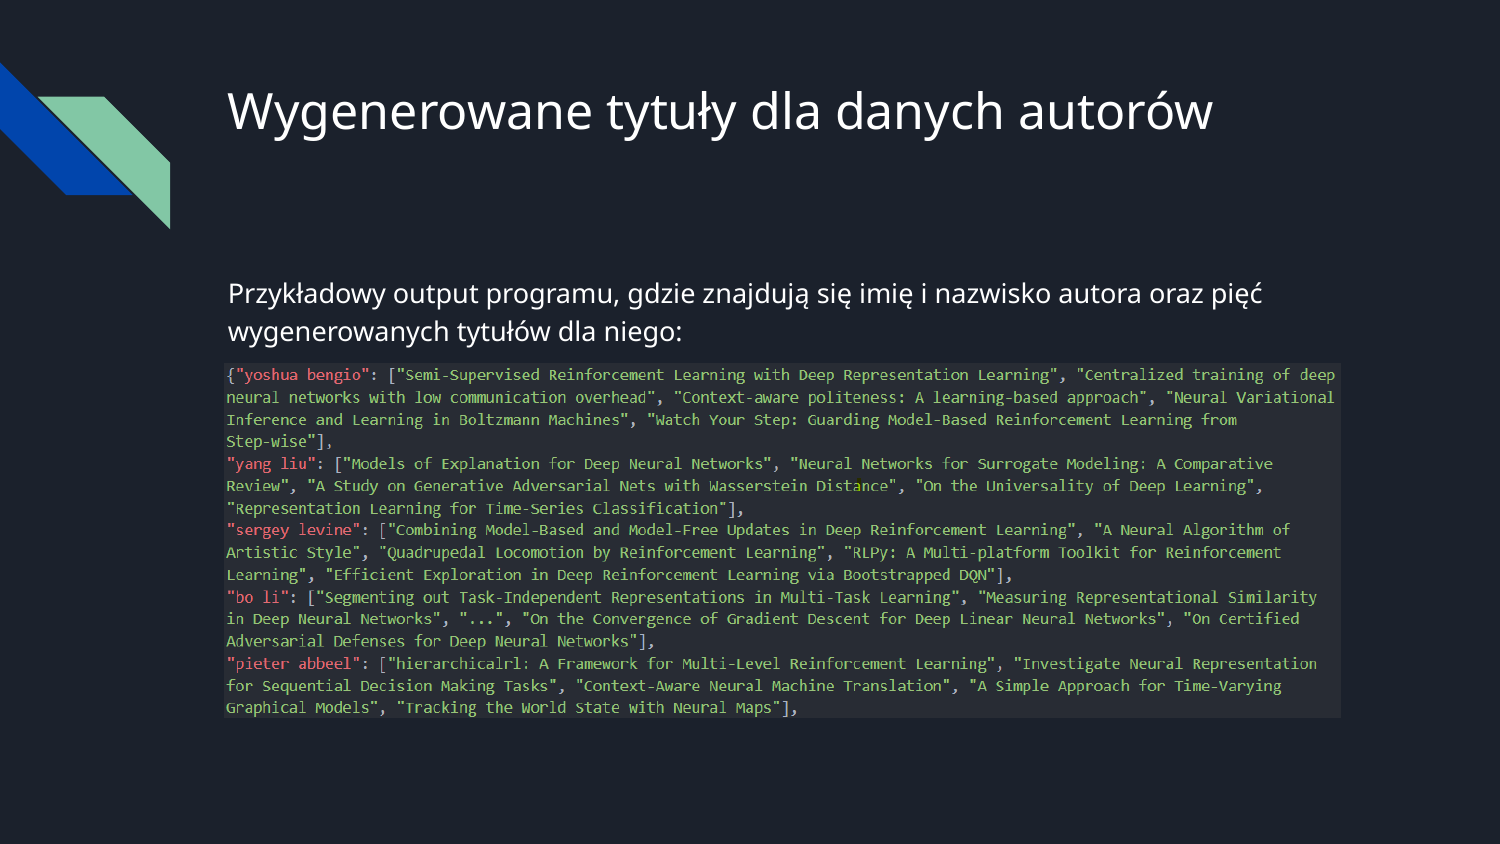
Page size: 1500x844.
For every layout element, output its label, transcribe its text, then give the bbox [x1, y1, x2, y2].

picture [223, 363, 1341, 718]
list Przykładowy output programu, gdzie znajdują się imię i nazwisko autora oraz pięć wygenerowanych tytułów dla niego: [212, 257, 1368, 735]
title Wygenerowane tytuły dla danych autorów [212, 64, 1368, 215]
